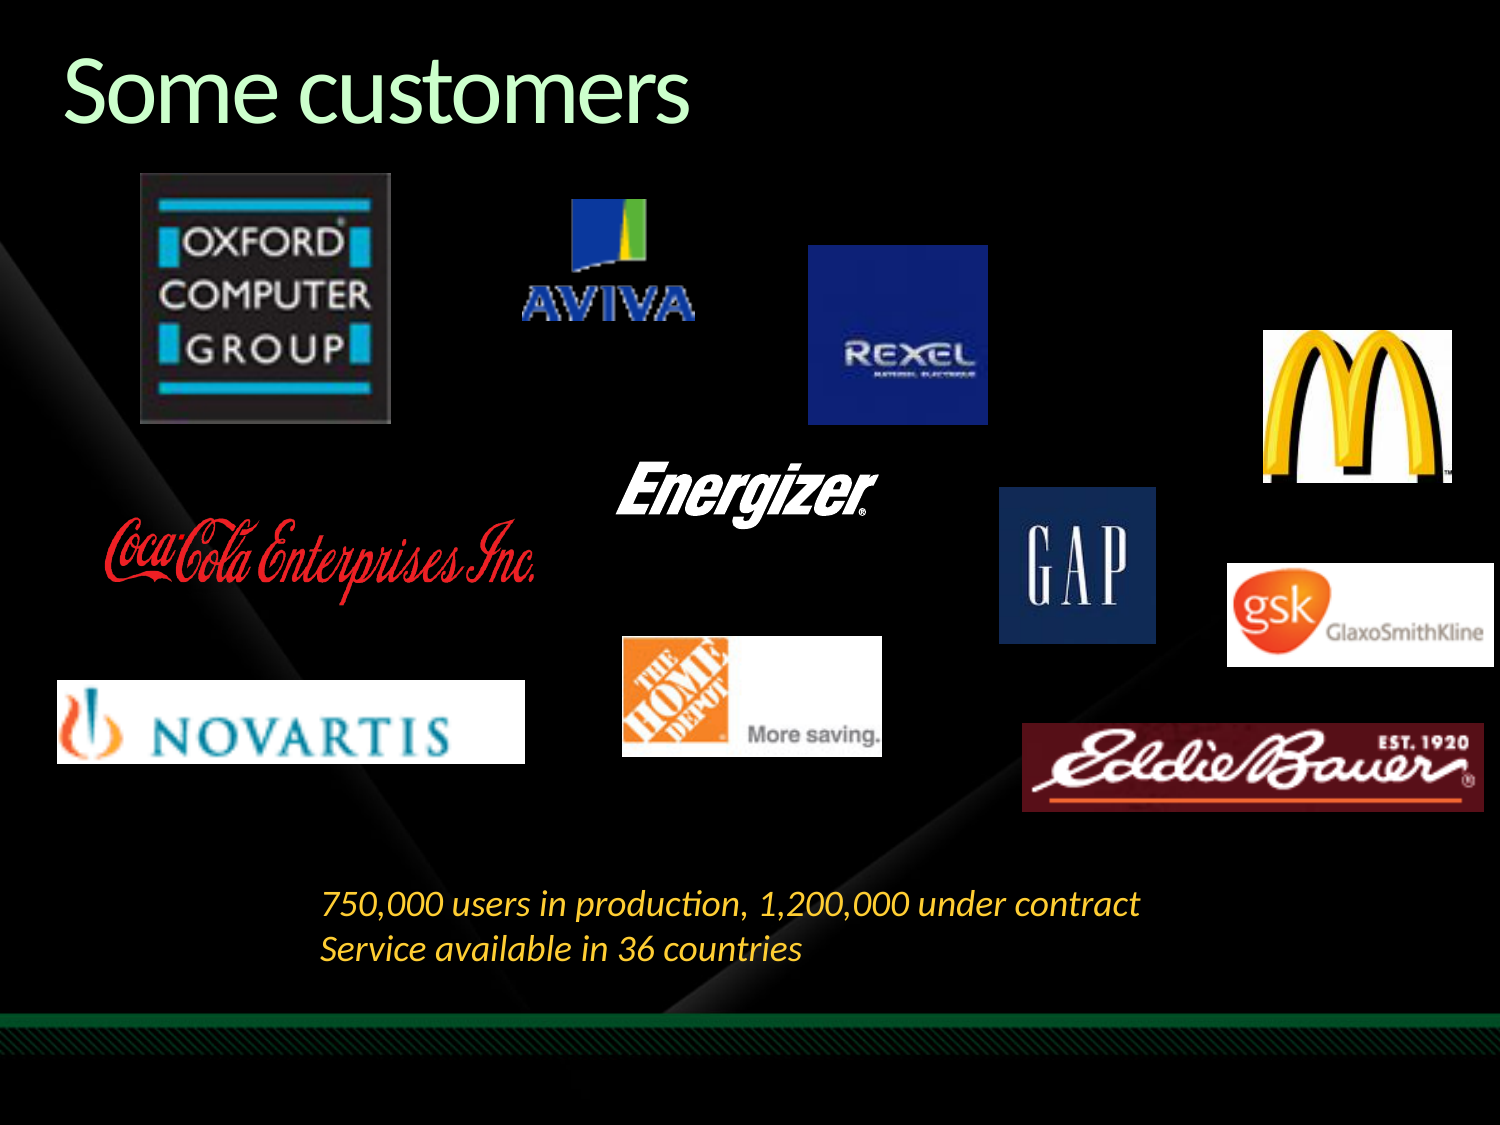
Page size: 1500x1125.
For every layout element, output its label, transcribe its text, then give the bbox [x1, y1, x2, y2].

picture [0, 0, 1500, 1125]
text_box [1226, 563, 1495, 667]
title Some customers [62, 37, 1438, 147]
text_box 750,000 users in production, 1,200,000 under contract Service available in 36 countries [305, 871, 1193, 976]
